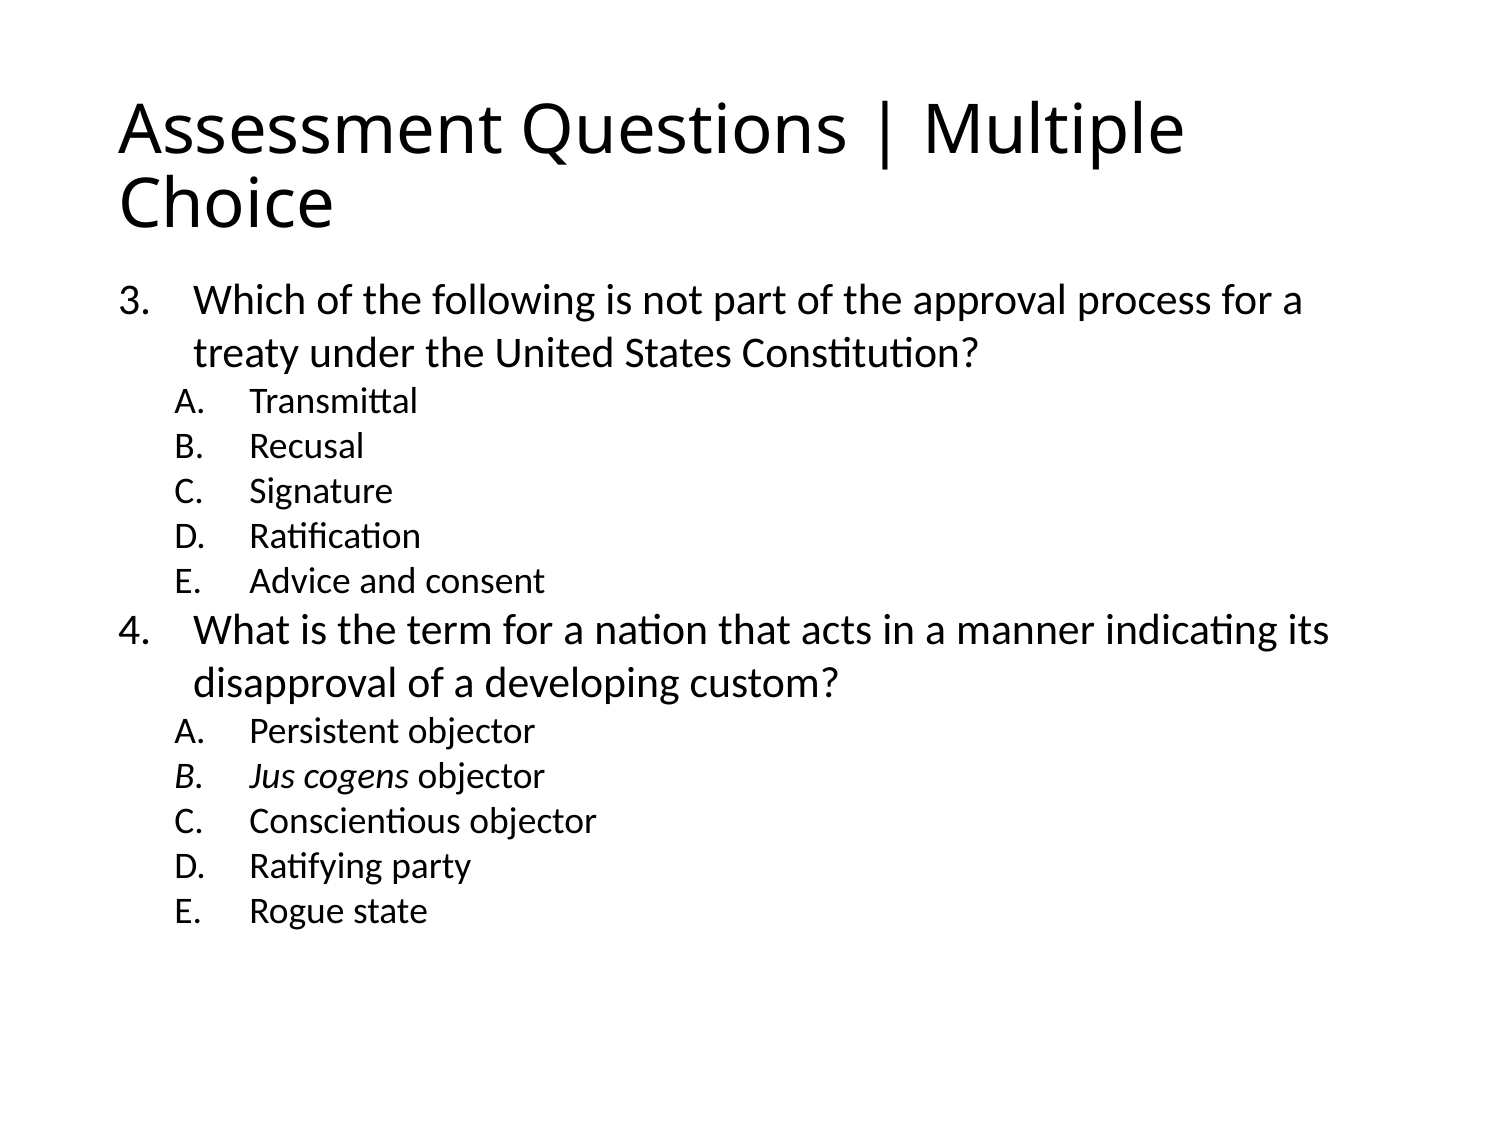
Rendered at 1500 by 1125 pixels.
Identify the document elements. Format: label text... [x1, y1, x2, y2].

list Which of the following is not part of the approval process for a treaty under the United States Constitution? Transmittal Recusal Signature Ratification Advice and consent What is the term for a nation that acts in a manner indicating its disapproval of a developing custom? Persistent objector Jus cogens objector Conscientious objector Ratifying party Rogue state [102, 263, 1398, 978]
title Assessment Questions | Multiple Choice [102, 59, 1398, 263]
